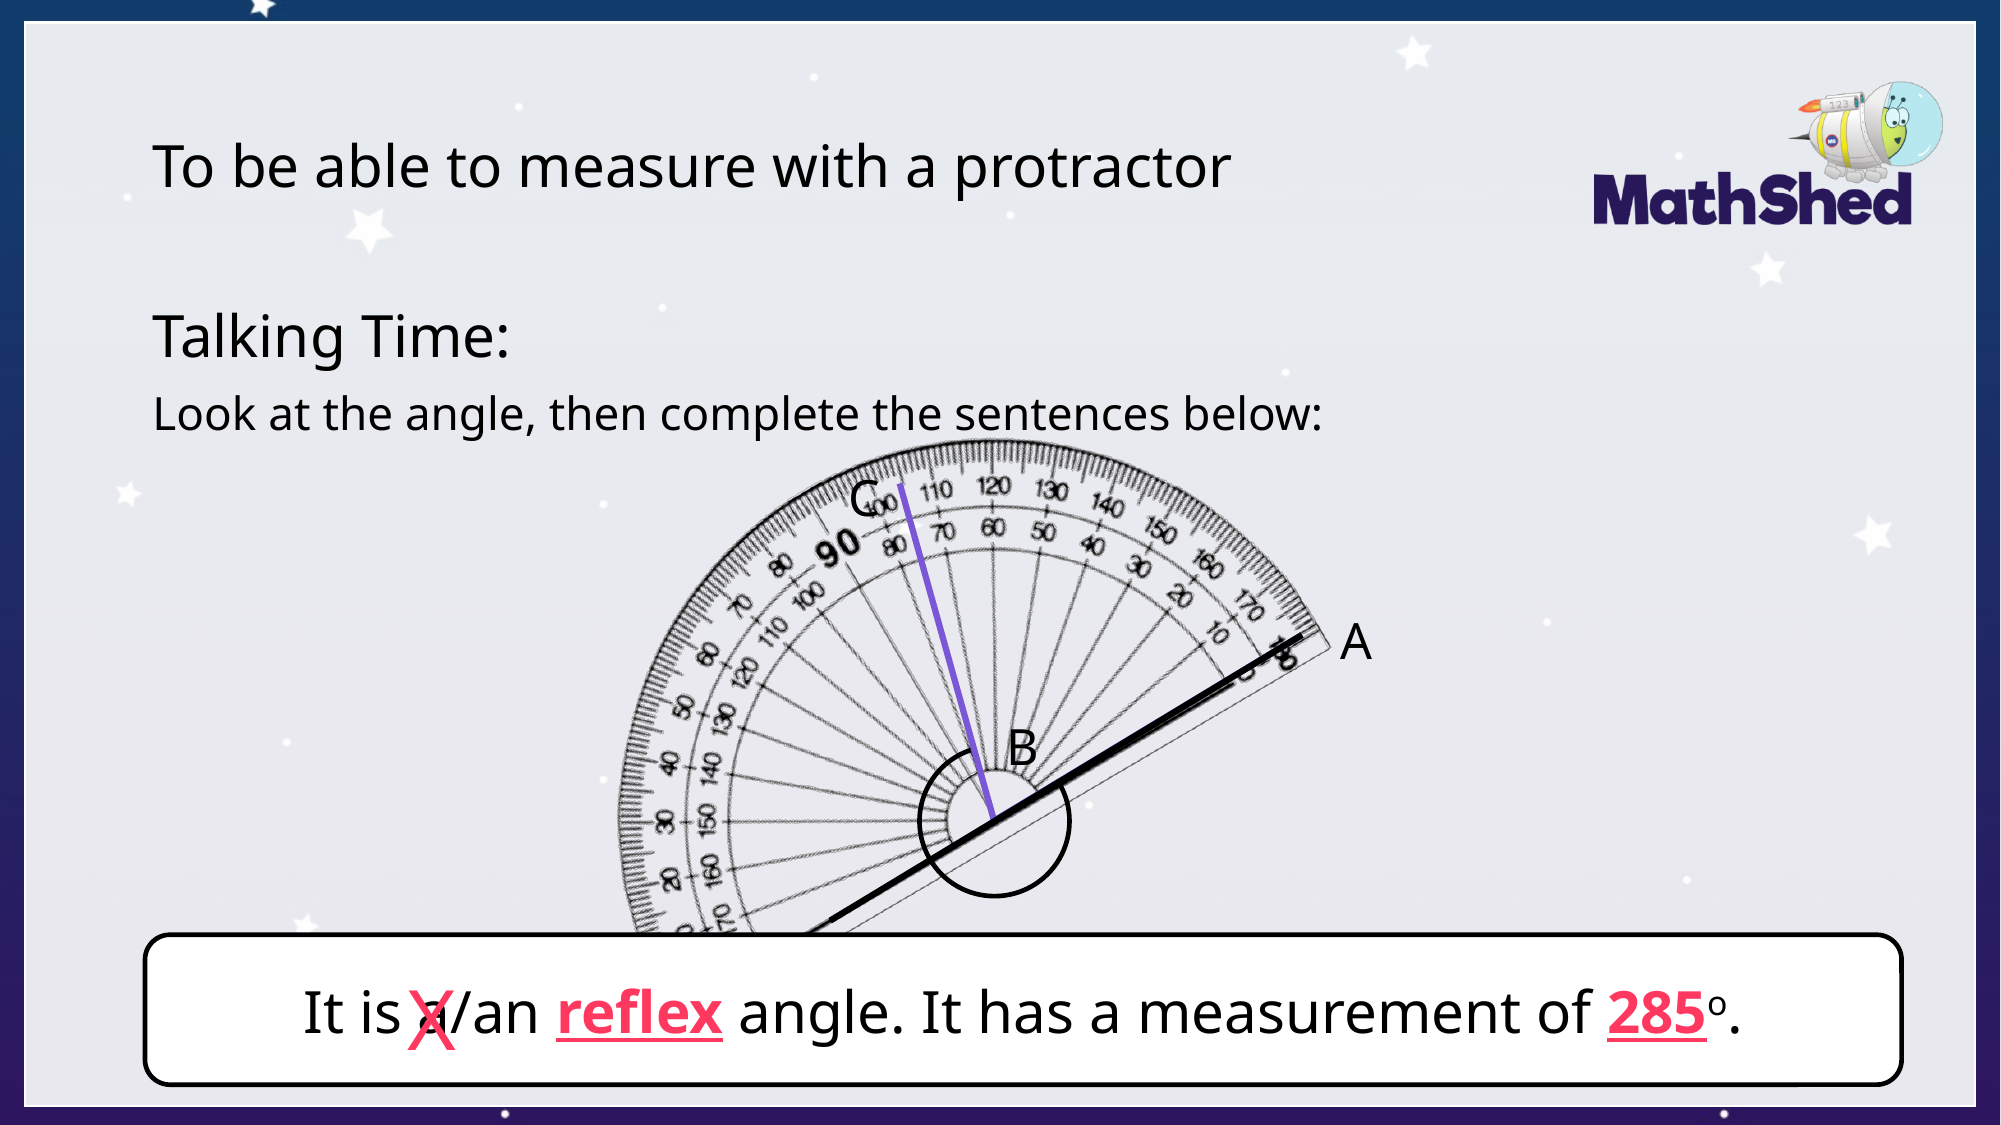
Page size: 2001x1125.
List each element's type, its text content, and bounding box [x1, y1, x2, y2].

text_box A [1326, 601, 1388, 677]
title To be able to measure with a protractor [137, 59, 1578, 278]
list Talking Time: Look at the angle, then complete the sentences below: [137, 299, 1863, 1014]
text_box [899, 483, 994, 634]
text_box It is a/an reflex angle. It has a measurement of 285o. [143, 933, 1903, 1086]
text_box X [392, 959, 472, 1075]
picture [0, 0, 2001, 1125]
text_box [830, 634, 1302, 921]
